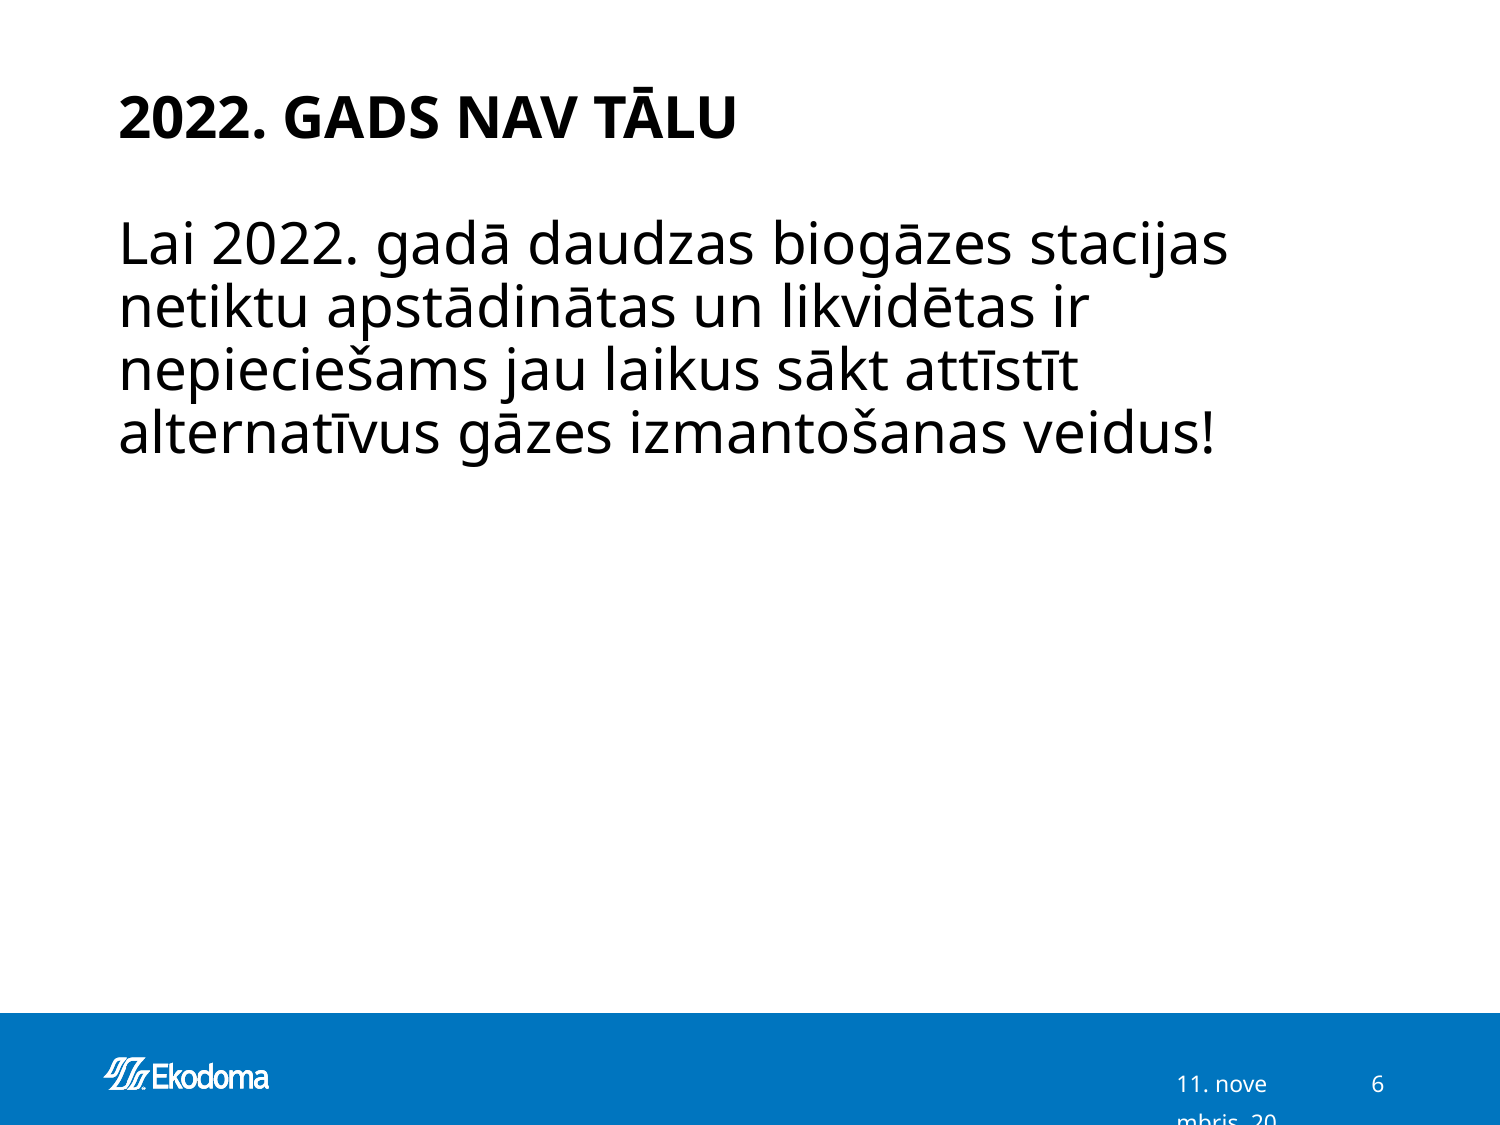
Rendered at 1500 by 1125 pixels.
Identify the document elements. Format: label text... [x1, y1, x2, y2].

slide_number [1161, 1046, 1295, 1107]
slide_number 6 [1304, 1046, 1400, 1107]
picture [103, 1057, 269, 1090]
list Lai 2022. gadā daudzas biogāzes stacijas netiktu apstādinātas un likvidētas ir nepieciešams jau laikus sākt attīstīt alternatīvus gāzes izmantošanas veidus! [103, 206, 1397, 978]
title 2022. Gads nav tālu [103, 61, 1397, 179]
